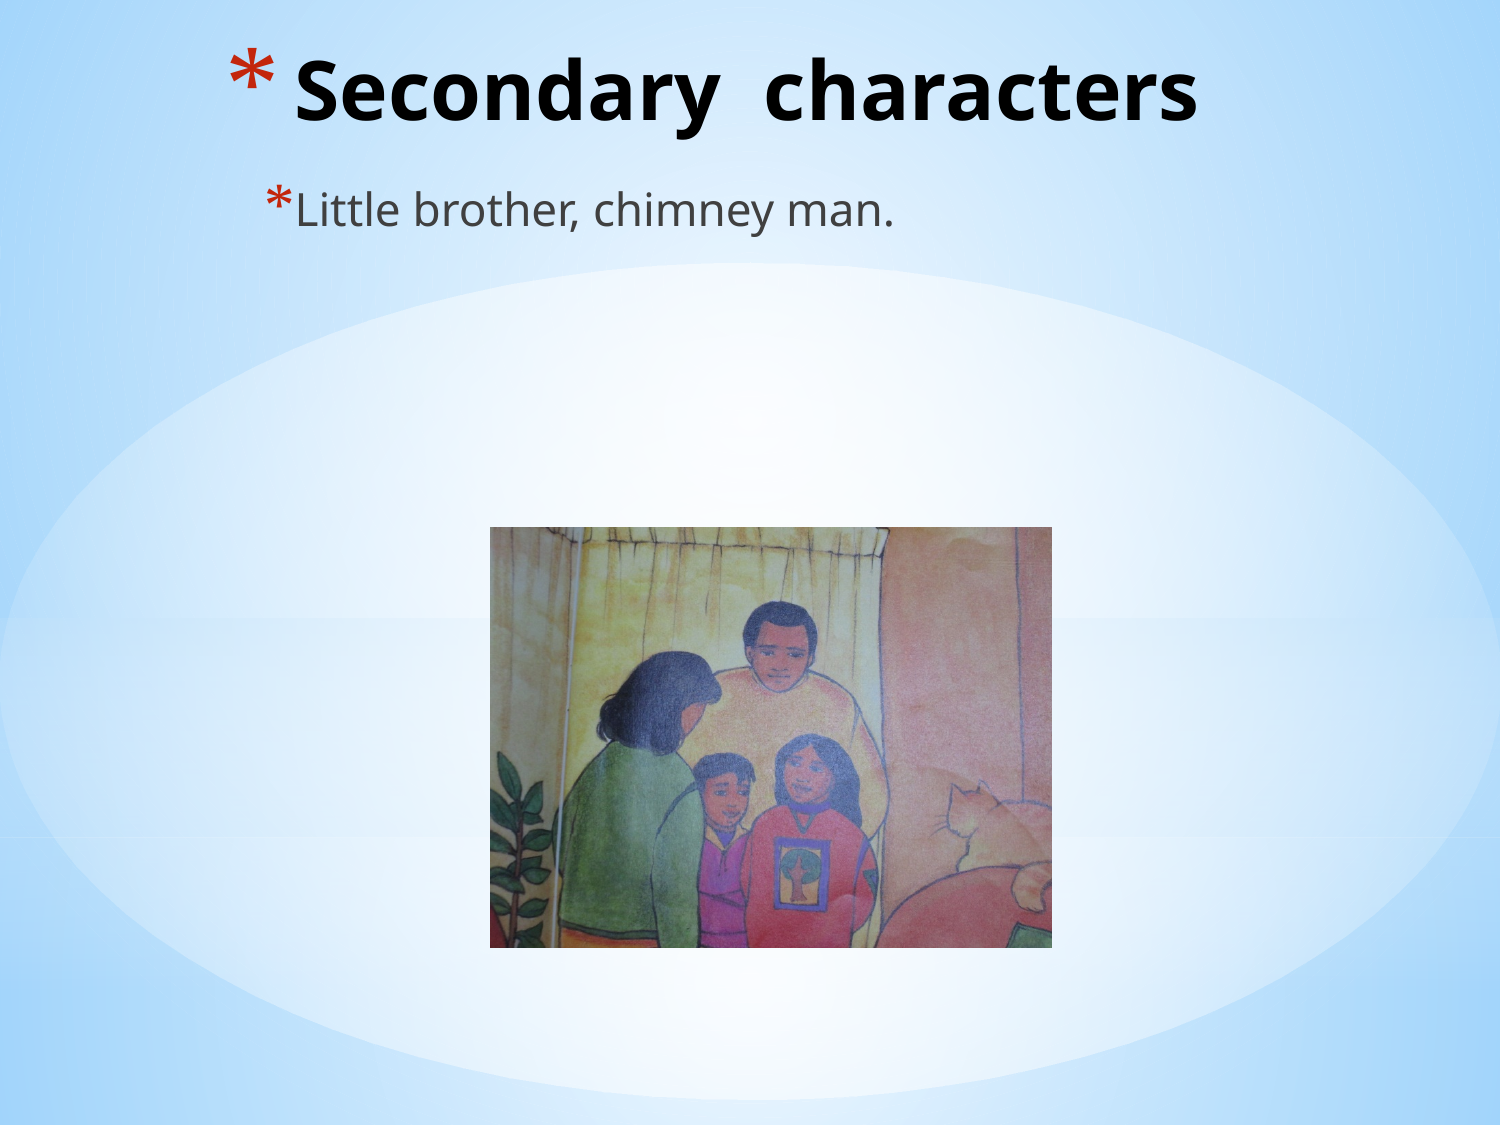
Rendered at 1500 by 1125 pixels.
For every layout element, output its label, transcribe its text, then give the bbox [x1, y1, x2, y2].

title Secondary characters [147, 30, 1216, 219]
picture [489, 526, 1052, 949]
list Little brother, chimney man. [242, 172, 1293, 743]
